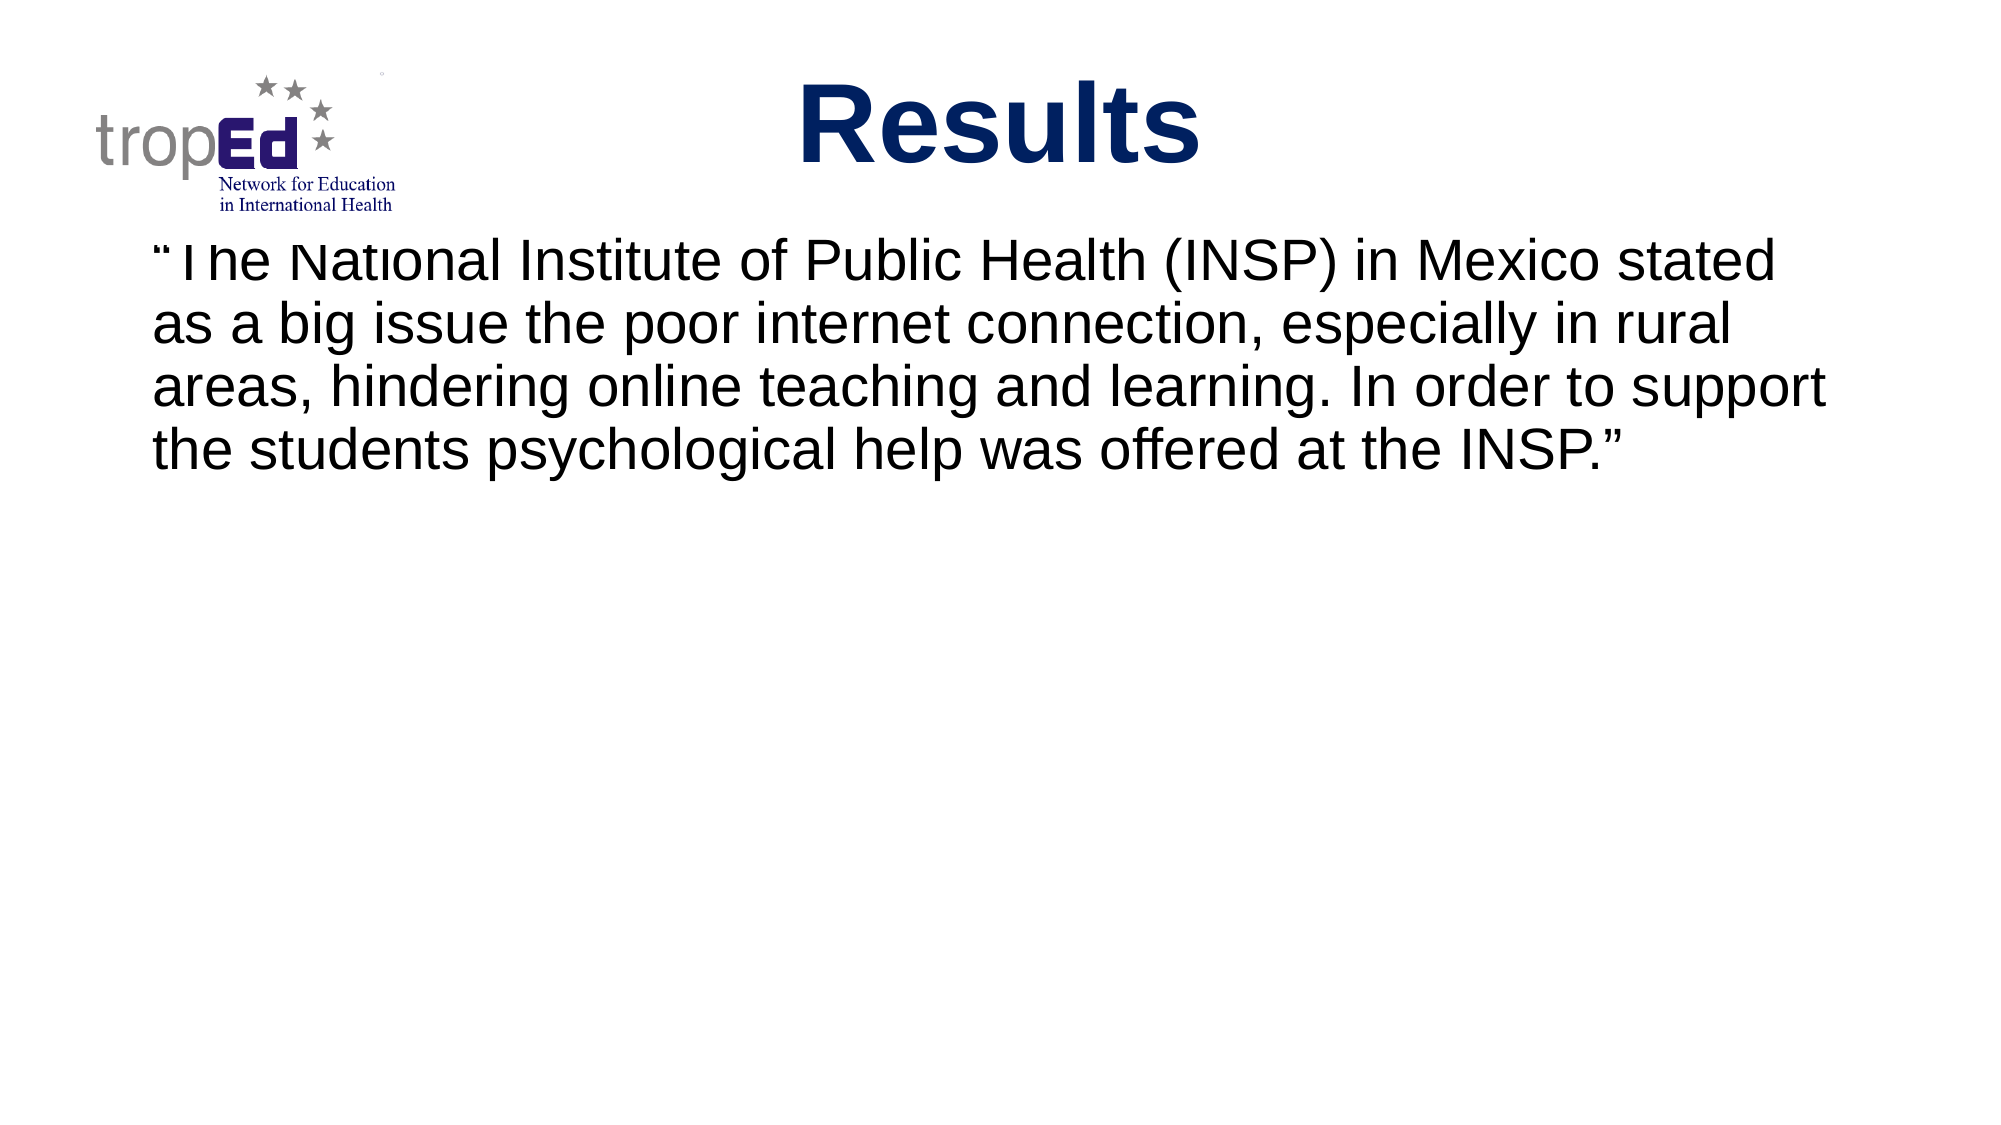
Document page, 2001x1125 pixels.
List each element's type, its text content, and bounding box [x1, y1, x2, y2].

list “The National Institute of Public Health (INSP) in Mexico stated as a big issue the poor internet connection, especially in rural areas, hindering online teaching and learning. In order to support the students psychological help was offered at the INSP.” [137, 222, 1863, 1041]
title Results [412, 59, 1863, 193]
picture [73, 59, 412, 246]
